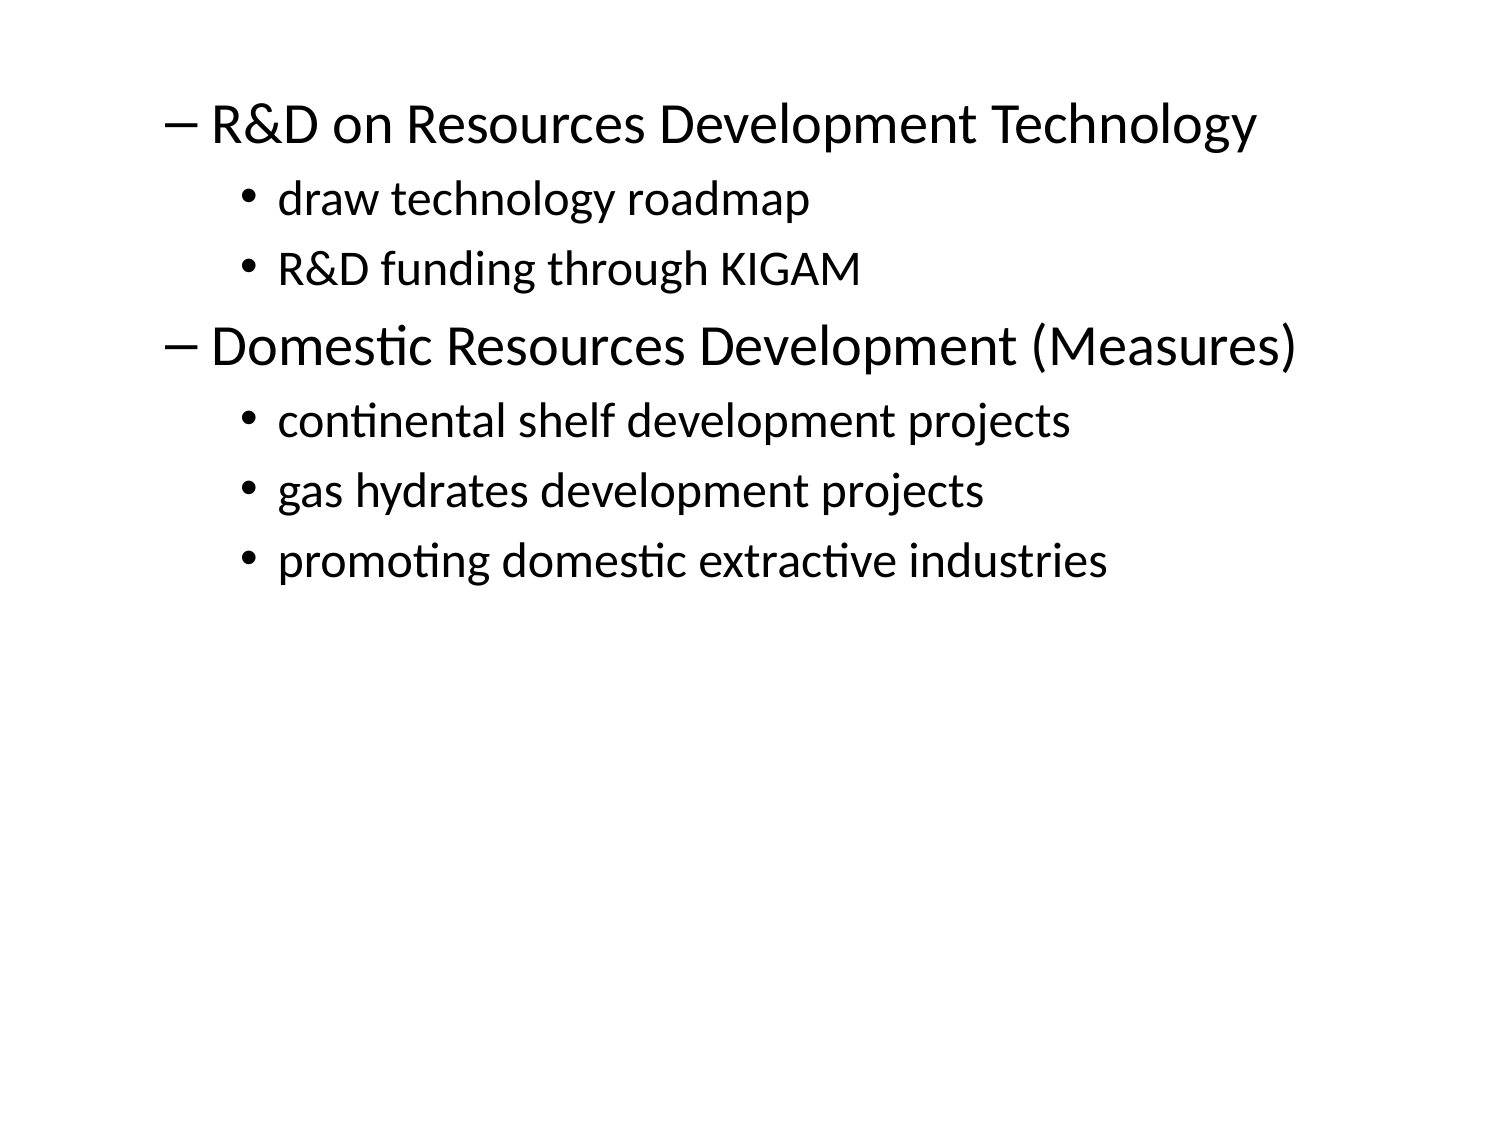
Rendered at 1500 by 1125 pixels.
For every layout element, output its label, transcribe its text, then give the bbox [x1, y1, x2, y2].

list R&D on Resources Development Technology draw technology roadmap R&D funding through KIGAM Domestic Resources Development (Measures) continental shelf development projects gas hydrates development projects promoting domestic extractive industries [75, 78, 1425, 1005]
